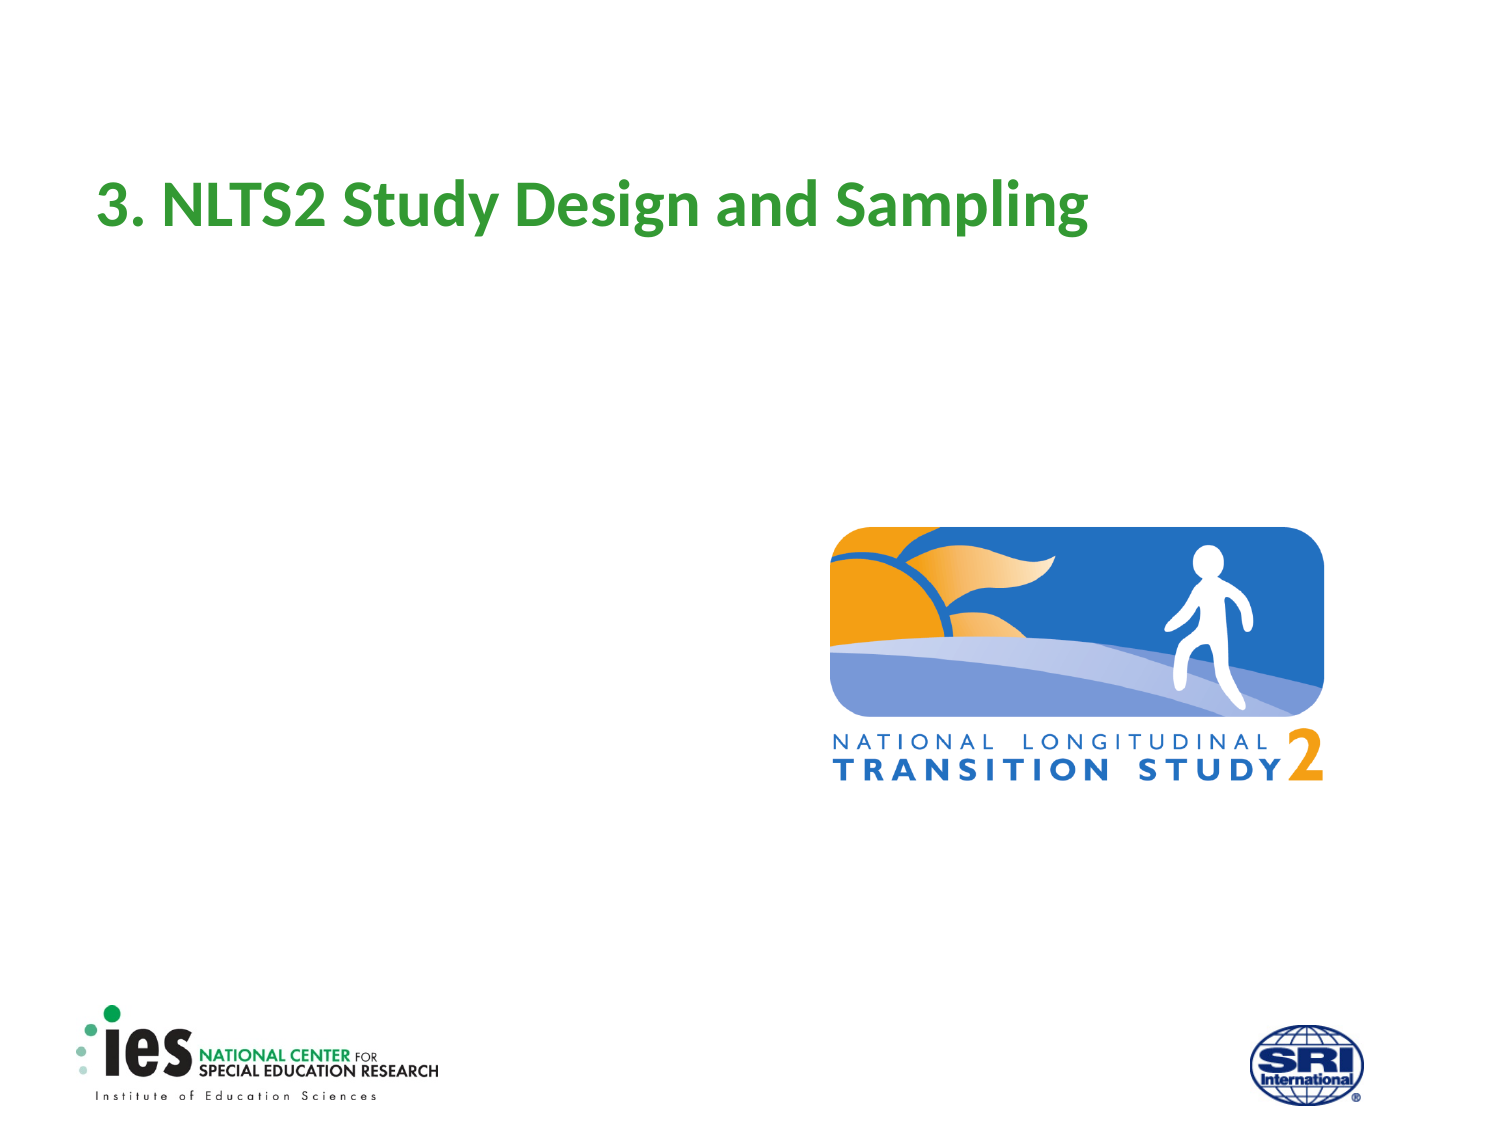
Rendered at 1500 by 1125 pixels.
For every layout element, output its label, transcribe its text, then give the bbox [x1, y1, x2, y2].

picture [830, 524, 1325, 781]
title 3. NLTS2 Study Design and Sampling [80, 25, 1500, 376]
picture [1250, 1025, 1364, 1106]
picture [76, 1005, 438, 1100]
